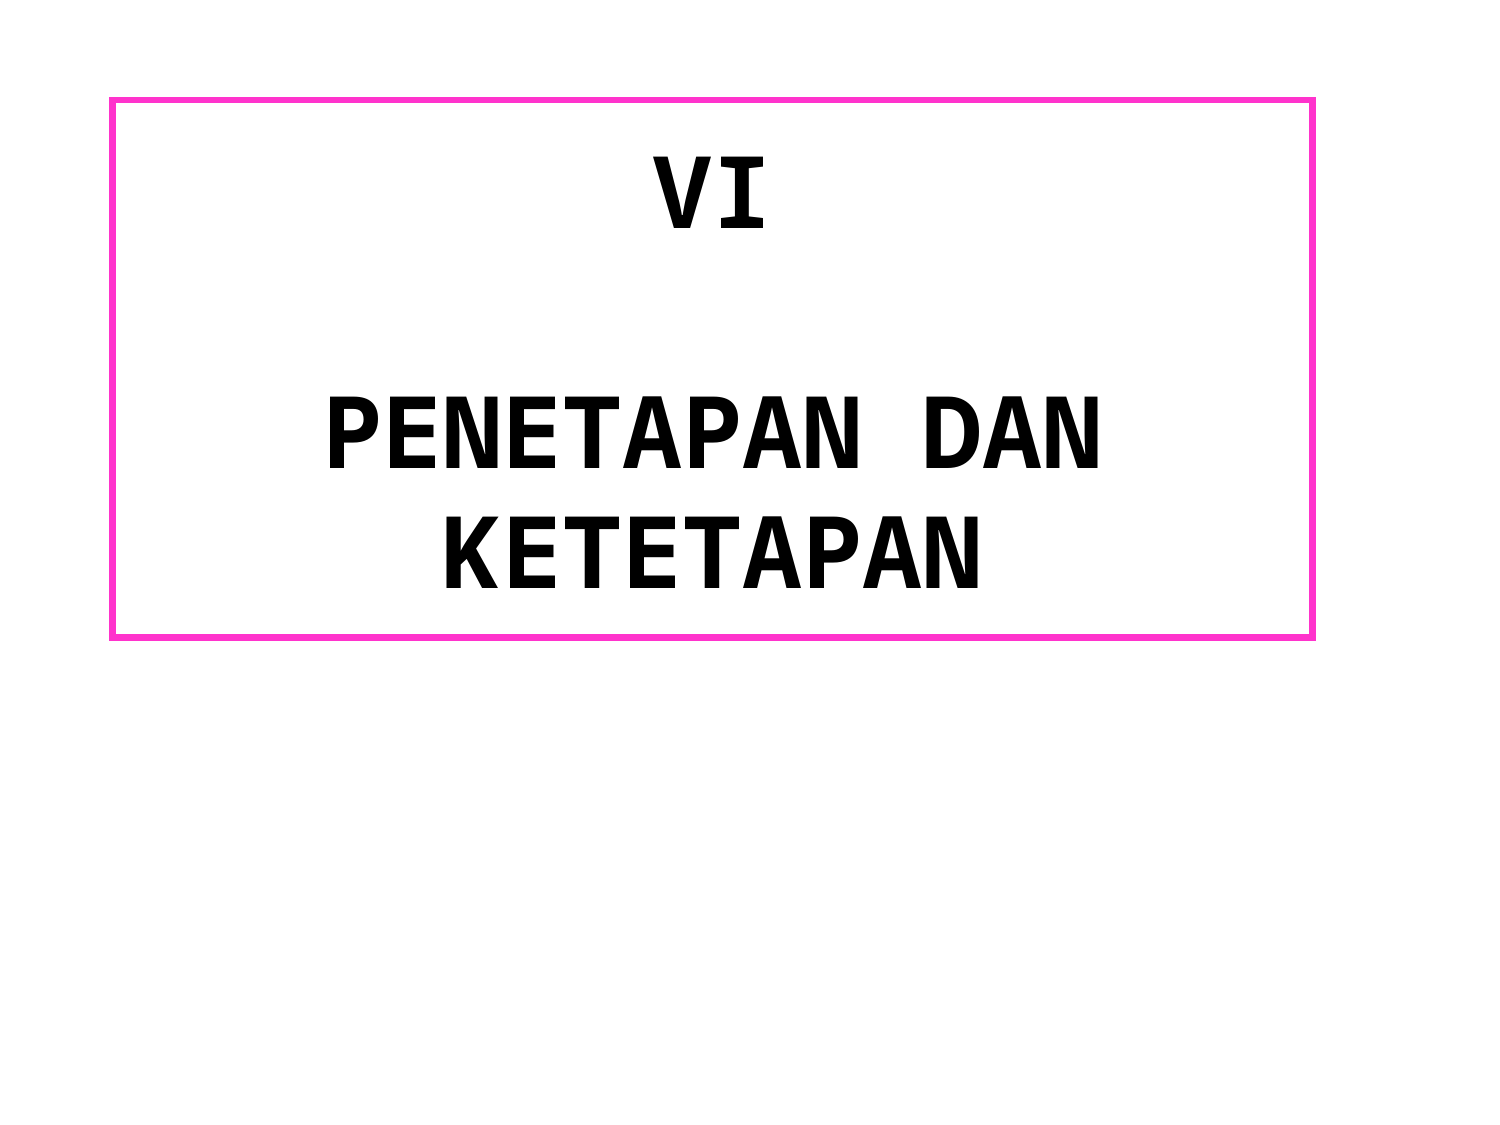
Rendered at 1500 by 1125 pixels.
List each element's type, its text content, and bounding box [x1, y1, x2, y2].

title VI PENETAPAN DAN KETETAPAN [112, 99, 1313, 638]
